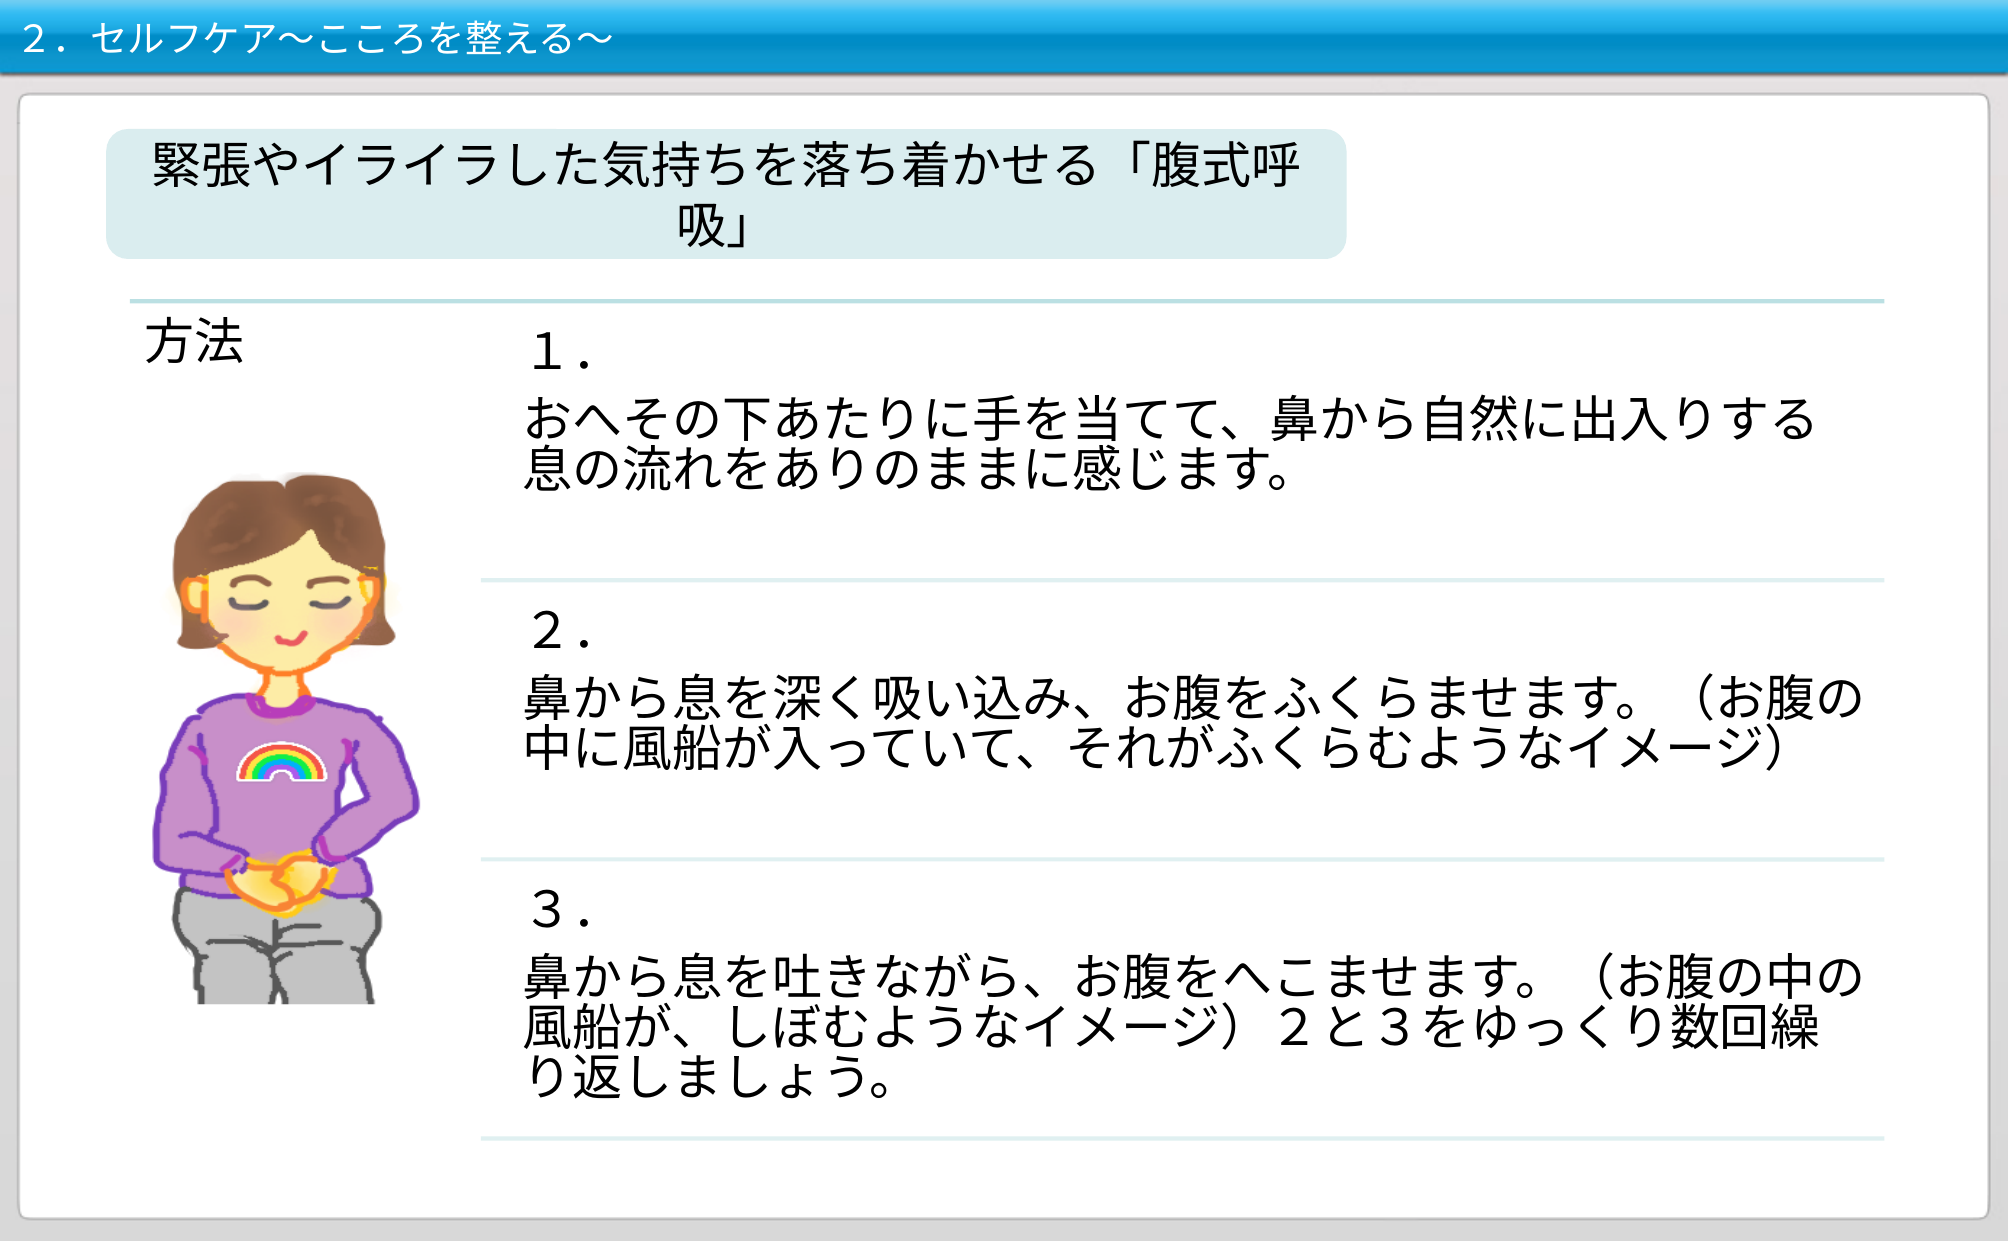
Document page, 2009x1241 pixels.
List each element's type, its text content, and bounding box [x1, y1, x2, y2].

picture [0, 76, 2008, 1241]
title ２．セルフケア～こころを整える～ [0, 0, 2008, 76]
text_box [129, 300, 1885, 1152]
text_box 緊張やイライラした気持ちを落ち着かせる「腹式呼吸」 [104, 126, 1349, 262]
